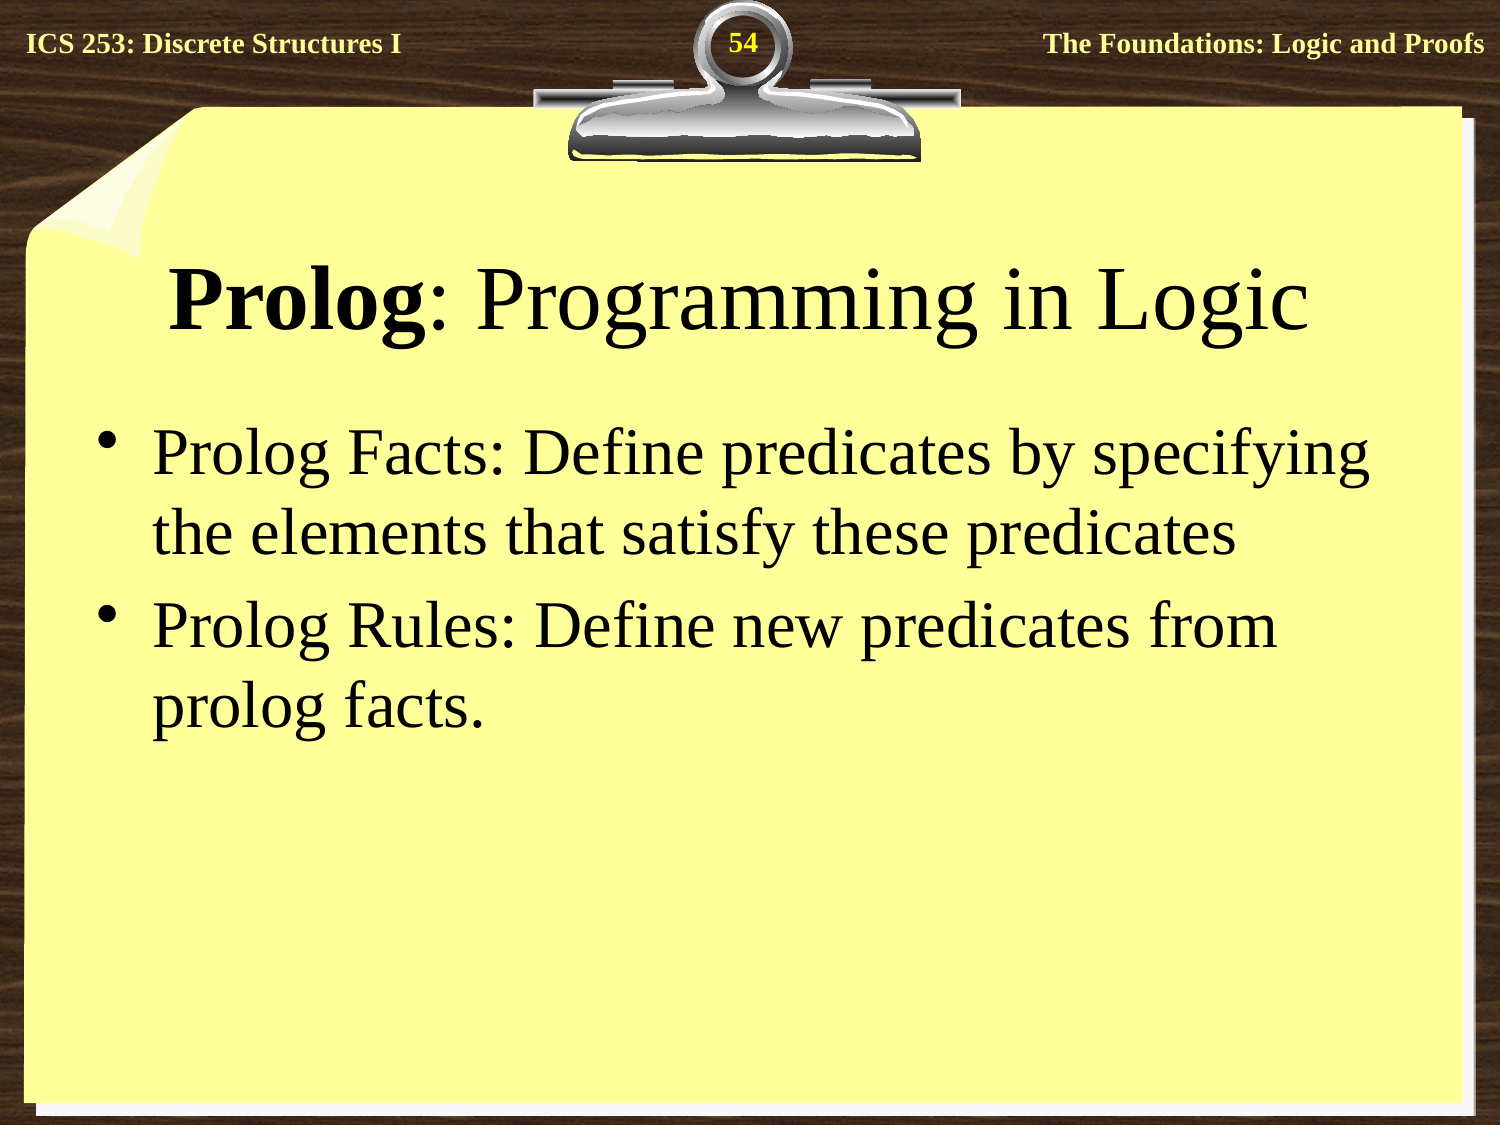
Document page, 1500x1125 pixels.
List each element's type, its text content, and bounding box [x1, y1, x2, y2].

list Prolog Facts: Define predicates by specifying the elements that satisfy these predicates Prolog Rules: Define new predicates from prolog facts. [81, 400, 1405, 975]
picture [723, 71, 763, 78]
title Prolog: Programming in Logic [77, 199, 1403, 387]
picture [0, 0, 1500, 1125]
slide_number 54 [704, 11, 774, 71]
